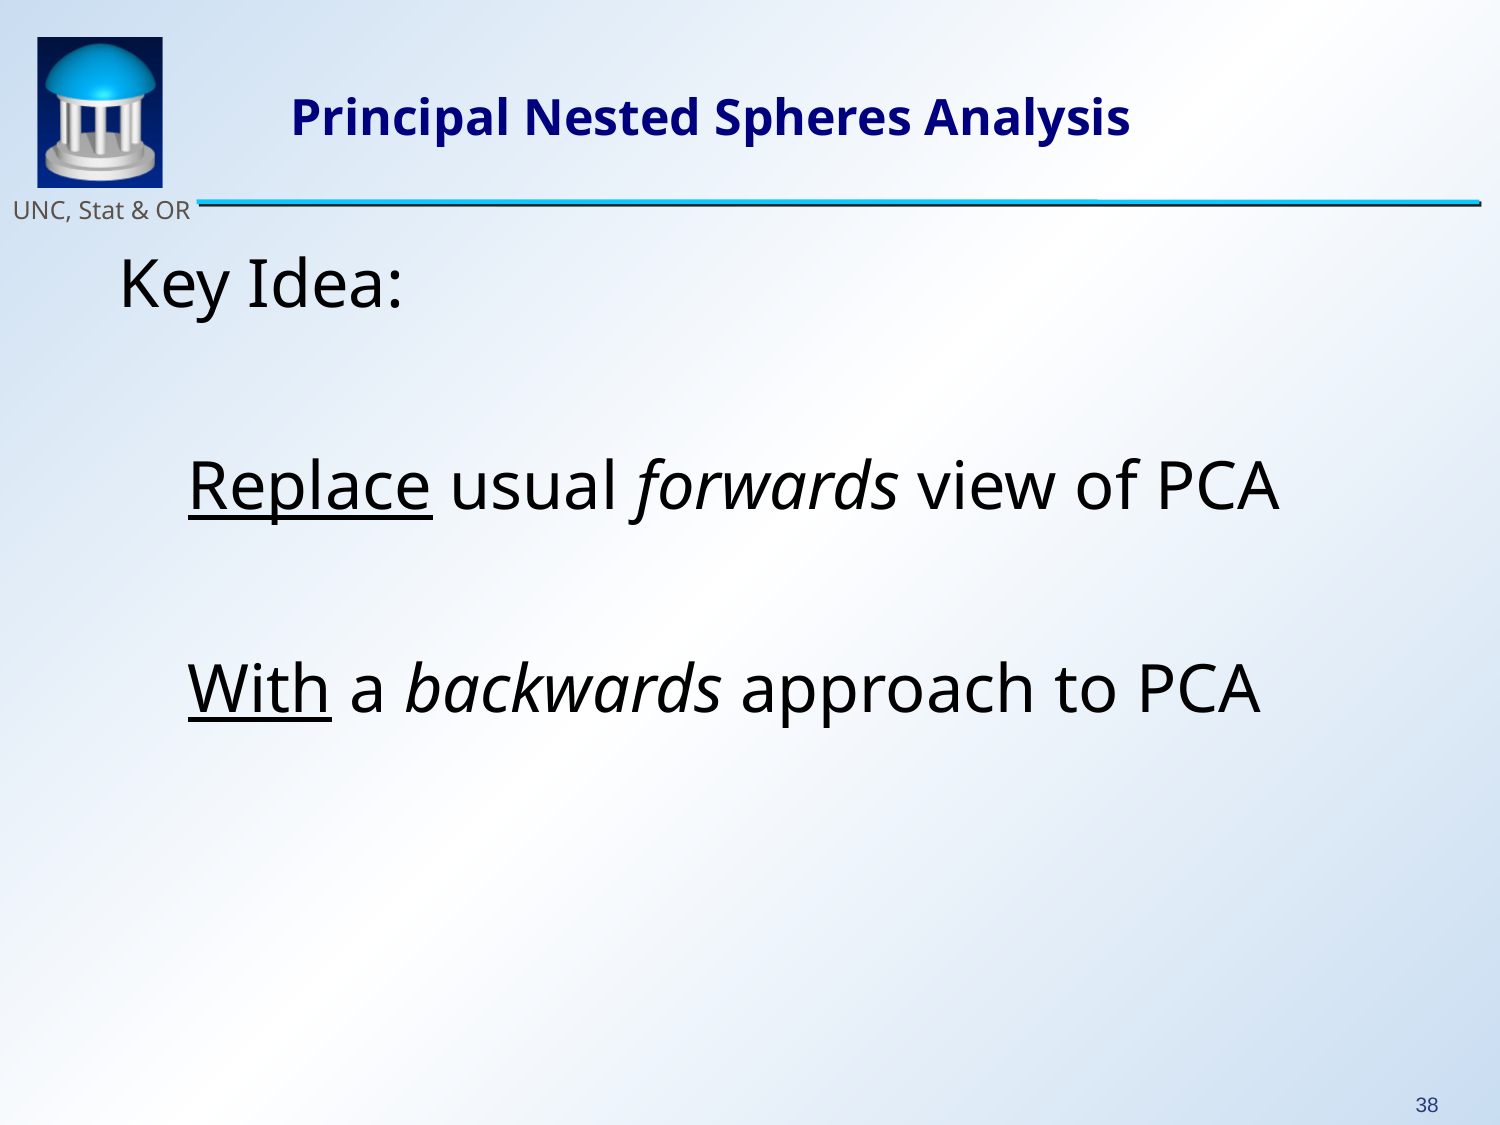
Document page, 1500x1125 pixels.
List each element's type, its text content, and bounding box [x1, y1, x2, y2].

list Key Idea: Replace usual forwards view of PCA With a backwards approach to PCA [103, 224, 1432, 1076]
title Principal Nested Spheres Analysis [274, 74, 1448, 156]
